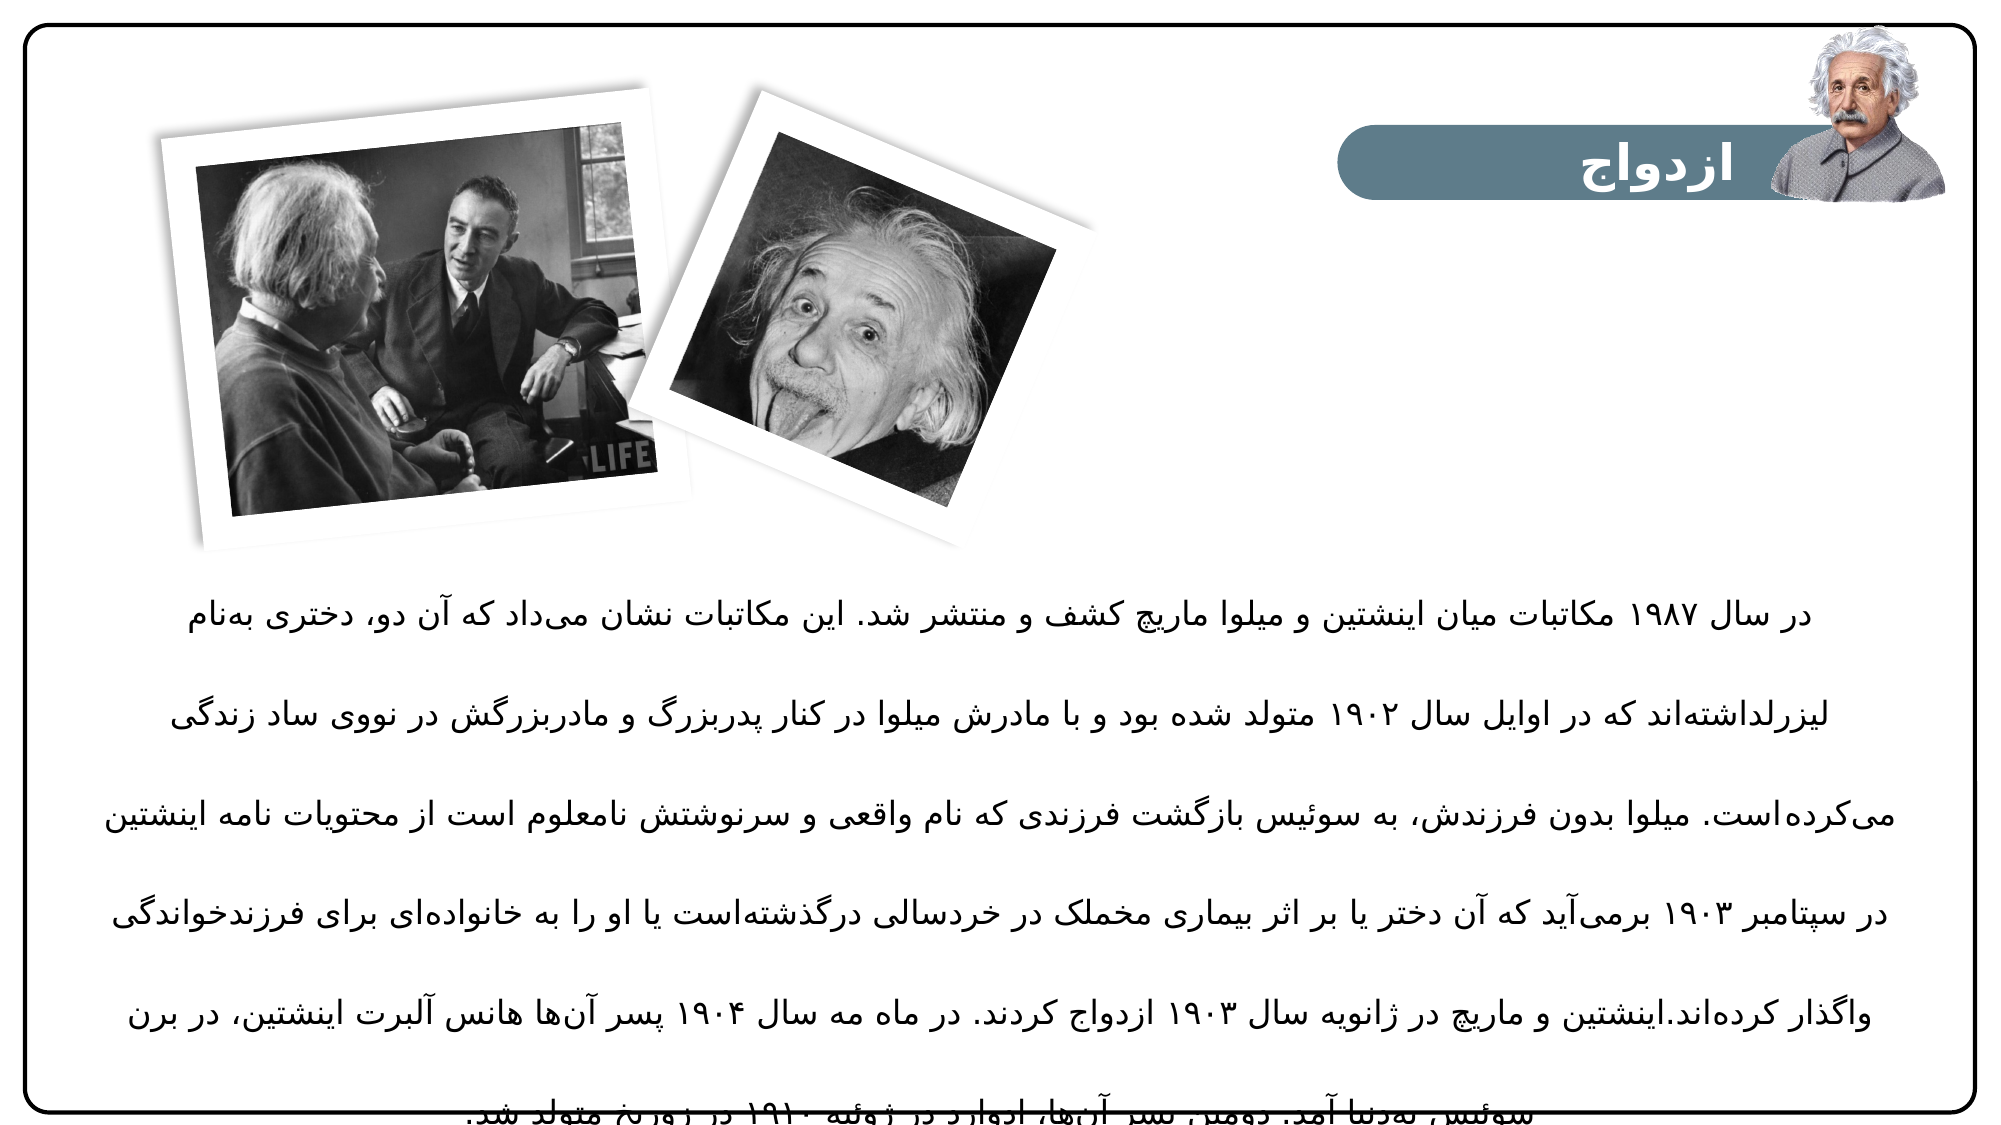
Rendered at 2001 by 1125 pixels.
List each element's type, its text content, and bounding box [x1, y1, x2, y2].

list در سال ۱۹۸۷ مکاتبات میان اینشتین و میلوا ماریچ کشف و منتشر شد. این مکاتبات نشان می‌داد که آن دو، دختری به‌نام لیزرلداشته‌اند که در اوایل سال ۱۹۰۲ متولد شده بود و با مادرش میلوا در کنار پدربزرگ و مادربزرگش در نووی ساد زندگی می‌کرده‌است. میلوا بدون فرزندش، به سوئیس بازگشت فرزندی که نام واقعی و سرنوشتش نامعلوم است از محتویات نامه اینشتین در سپتامبر ۱۹۰۳ برمی‌آید که آن دختر یا بر اثر بیماری مخملک در خردسالی درگذشته‌است یا او را به خانواده‌ای برای فرزندخواندگی واگذار کرده‌اند.اینشتین و ماریچ در ژانویه سال ۱۹۰۳ ازدواج کردند. در ماه مه سال ۱۹۰۴ پسر آن‌ها هانس آلبرت اینشتین، در برن سوئیس به‌دنیا آمد. دومین پسر آن‌ها، ادوارد در ژوئیه ۱۹۱۰ در زوریخ متولد شد. [87, 525, 1913, 1063]
picture [196, 123, 657, 516]
picture [1761, 14, 1954, 213]
picture [670, 132, 1056, 507]
text_box ازدواج [1437, 123, 1750, 200]
